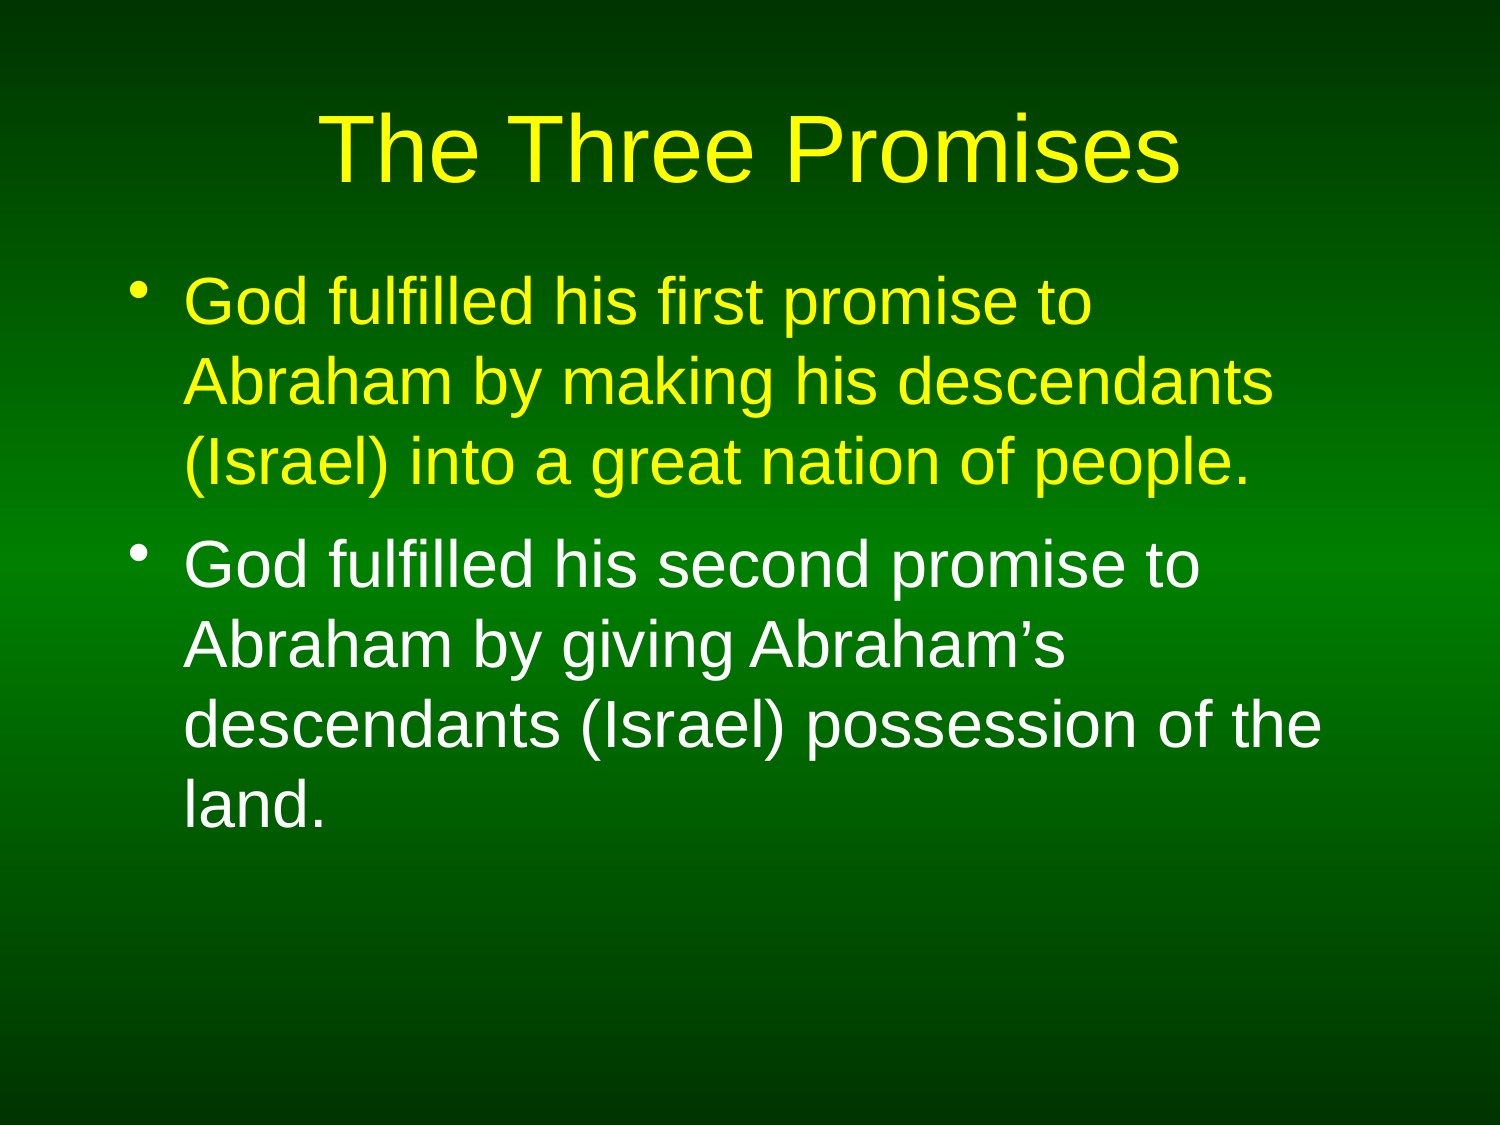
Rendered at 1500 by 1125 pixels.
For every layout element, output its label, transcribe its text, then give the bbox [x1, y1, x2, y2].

list God fulfilled his first promise to Abraham by making his descendants (Israel) into a great nation of people. God fulfilled his second promise to Abraham by giving Abraham’s descendants (Israel) possession of the land. [112, 249, 1388, 1088]
title The Three Promises [37, 50, 1463, 238]
